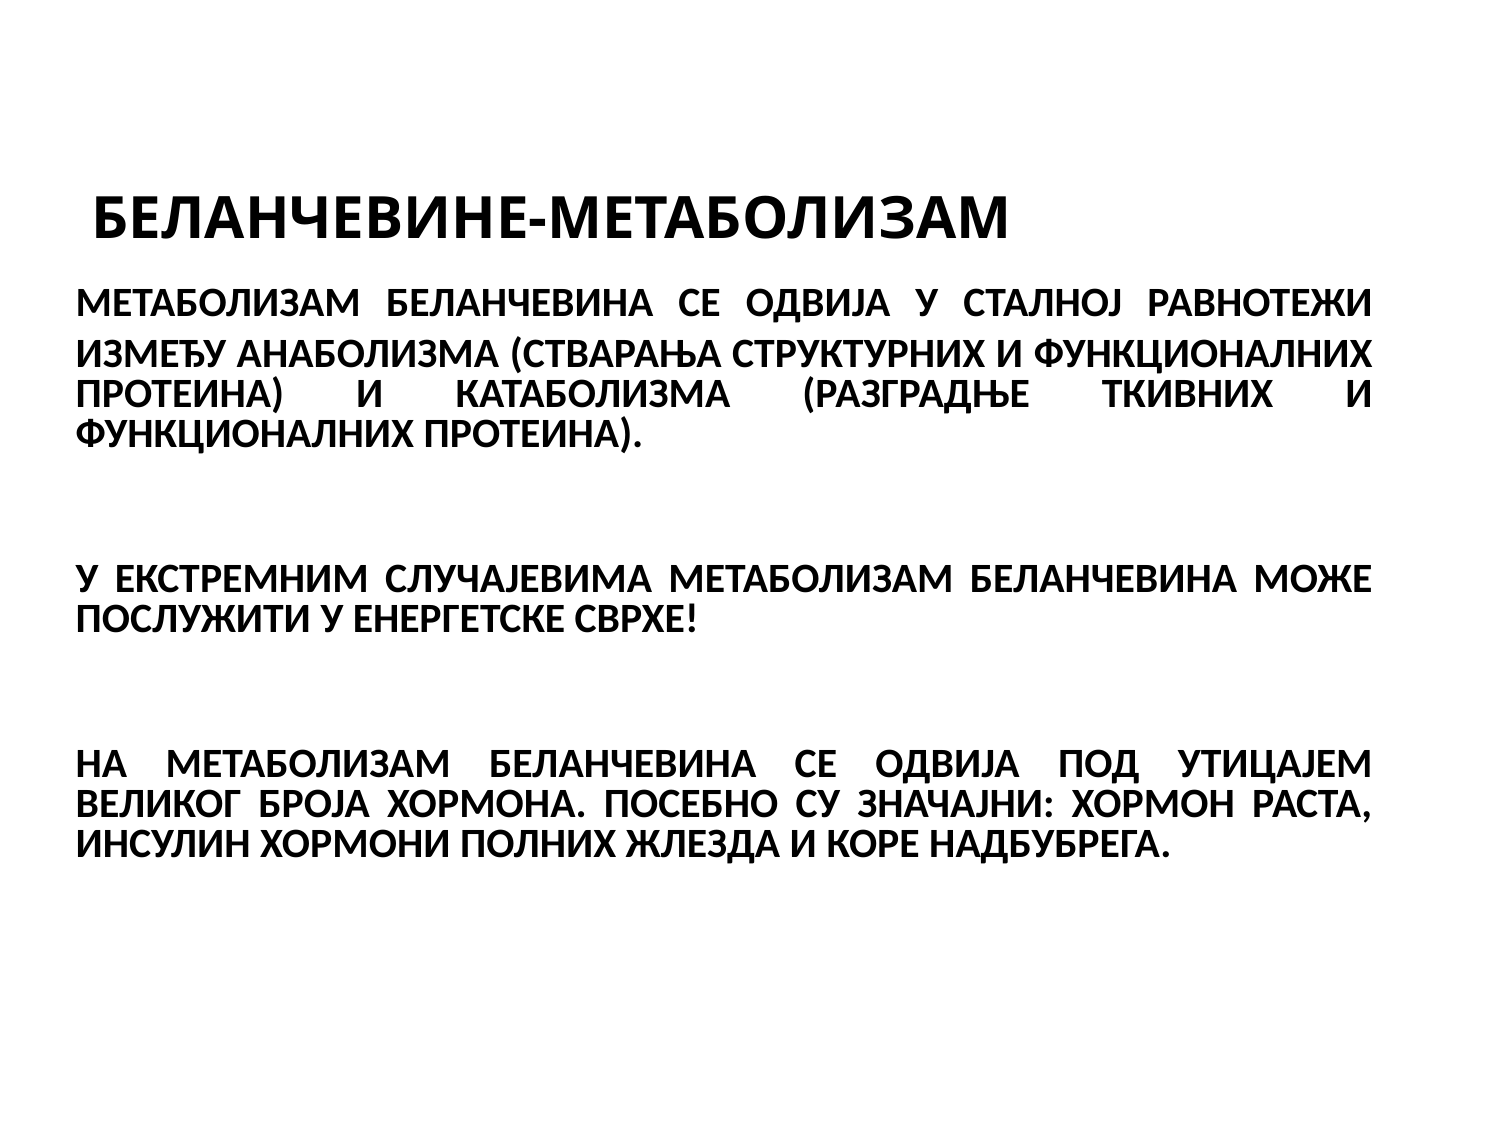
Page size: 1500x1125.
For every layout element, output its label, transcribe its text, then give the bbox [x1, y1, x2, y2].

text_box БЕЛАНЧЕВИНЕ-МЕТАБОЛИЗАМ [76, 172, 1388, 258]
subtitle МЕТАБОЛИЗАМ БЕЛАНЧЕВИНА СЕ ОДВИЈА У СТАЛНОЈ РАВНОТЕЖИ ИЗМЕЂУ АНАБОЛИЗМА (СТВАРАЊА СТРУКТУРНИХ И ФУНКЦИОНАЛНИХ ПРОТЕИНА) И КАТАБОЛИЗМА (РАЗГРАДЊЕ ТКИВНИХ И ФУНКЦИОНАЛНИХ ПРОТЕИНА). У ЕКСТРЕМНИМ СЛУЧАЈЕВИМА МЕТАБОЛИЗАМ БЕЛАНЧЕВИНА МОЖЕ ПОСЛУЖИТИ У ЕНЕРГЕТСКЕ СВРХЕ! НА МЕТАБОЛИЗАМ БЕЛАНЧЕВИНА СЕ ОДВИЈА ПОД УТИЦАЈЕМ ВЕЛИКОГ БРОЈА ХОРМОНА. ПОСЕБНО СУ ЗНАЧАЈНИ: ХОРМОН РАСТА, ИНСУЛИН ХОРМОНИ ПОЛНИХ ЖЛЕЗДА И КОРЕ НАДБУБРЕГА. [29, 231, 1388, 1035]
